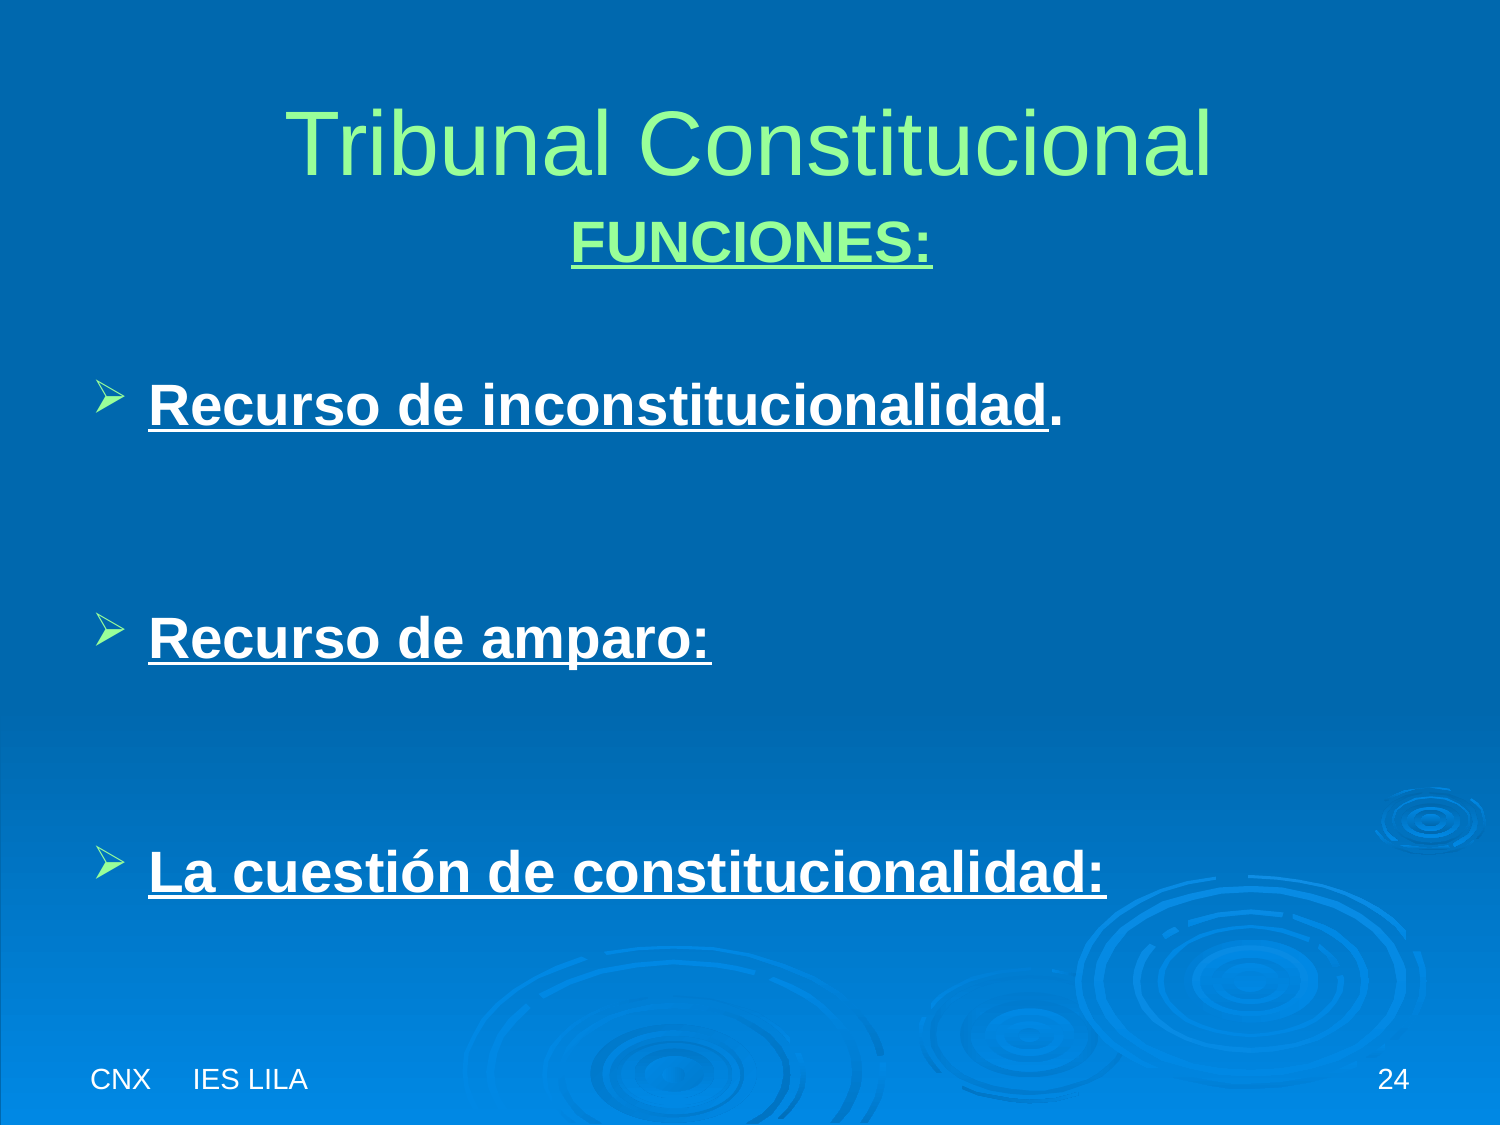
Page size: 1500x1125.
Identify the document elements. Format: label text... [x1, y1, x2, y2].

slide_number CNX IES LILA [74, 1024, 426, 1103]
title Tribunal Constitucional [74, 45, 1426, 233]
list FUNCIONES: Recurso de inconstitucionalidad. Recurso de amparo: La cuestión de constitucionalidad: [76, 196, 1428, 1048]
slide_number 24 [1074, 1048, 1426, 1103]
